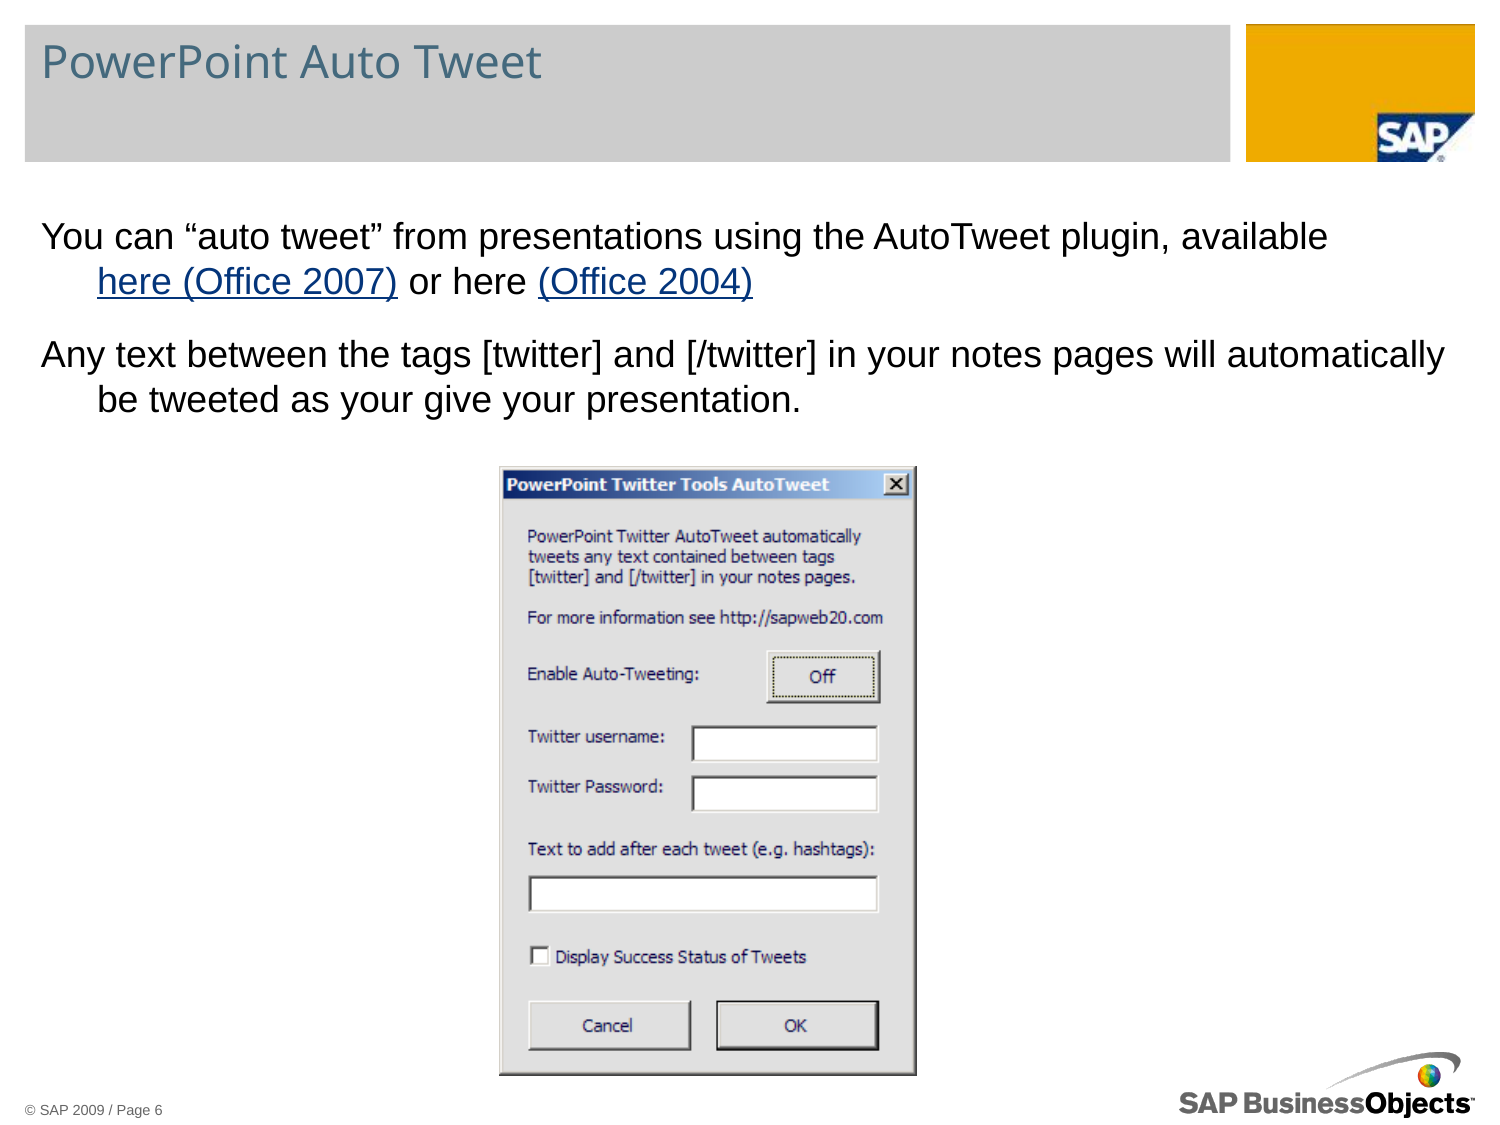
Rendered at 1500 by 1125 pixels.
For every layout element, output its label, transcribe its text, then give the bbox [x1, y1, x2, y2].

picture [499, 465, 918, 1076]
slide_number © SAP 2009 / Page 6 [24, 1100, 174, 1119]
picture [1246, 24, 1475, 162]
list You can “auto tweet” from presentations using the AutoTweet plugin, available here (Office 2007) or here (Office 2004) Any text between the tags [twitter] and [/twitter] in your notes pages will automatically be tweeted as your give your presentation. [40, 212, 1460, 1004]
title PowerPoint Auto Tweet [40, 33, 1218, 151]
picture [1179, 1052, 1475, 1118]
